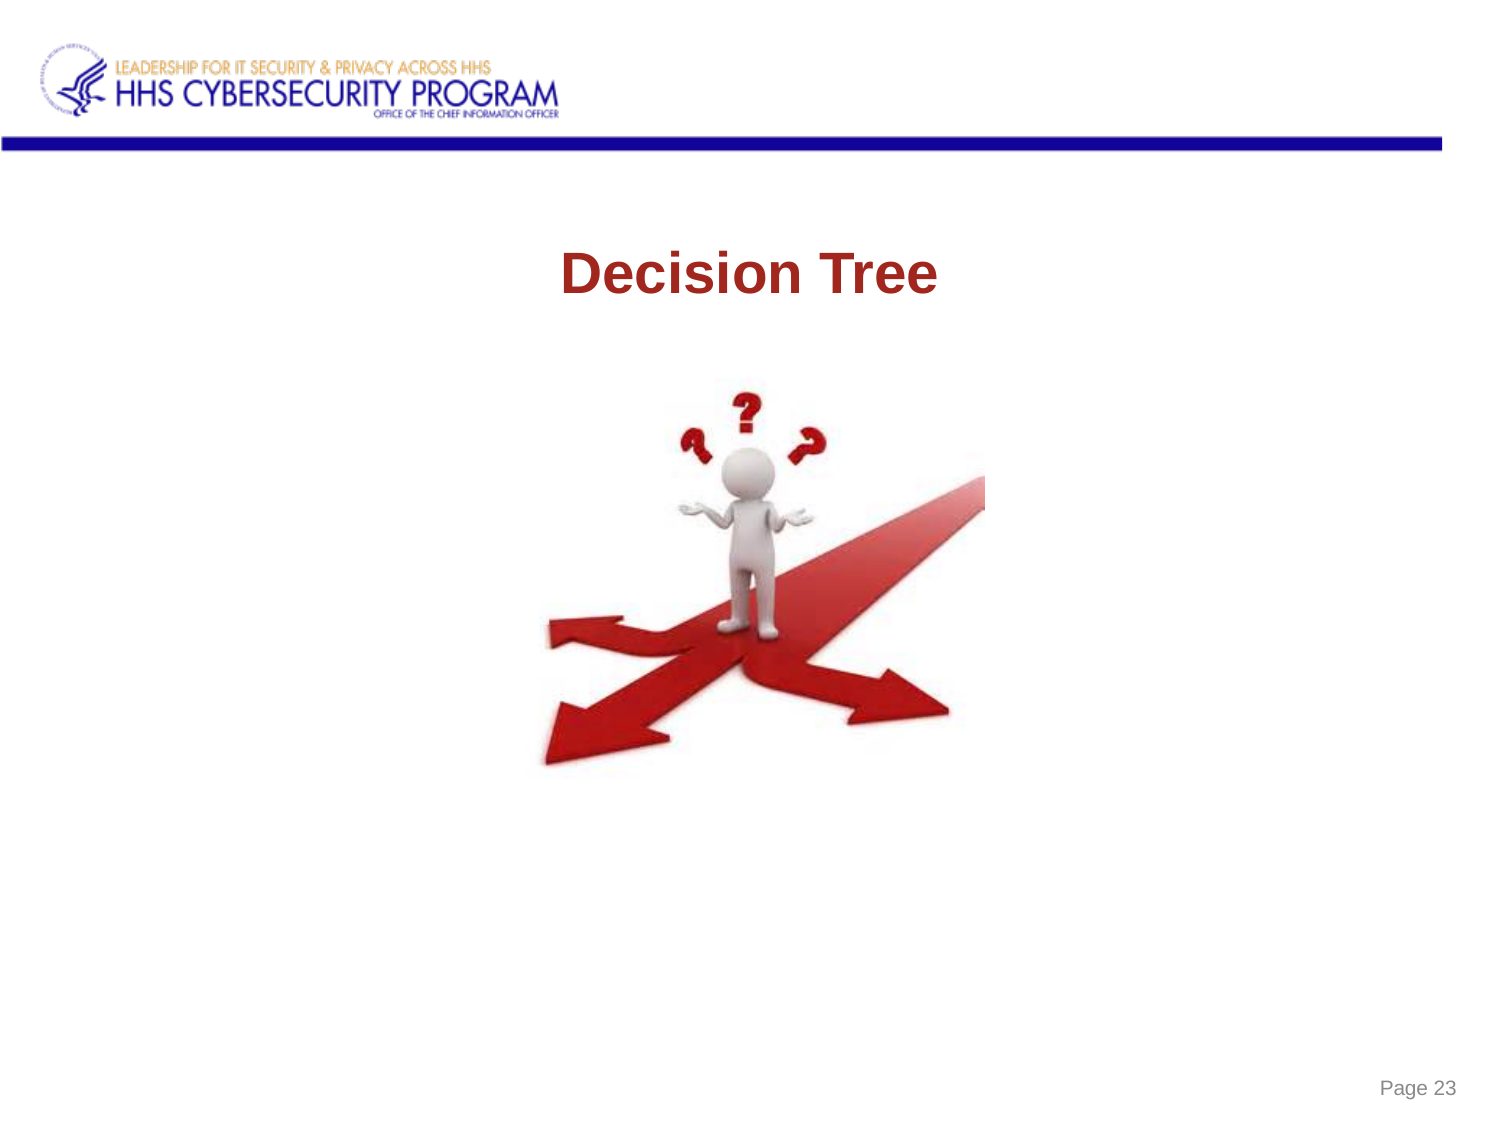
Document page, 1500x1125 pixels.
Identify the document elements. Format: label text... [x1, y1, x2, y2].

title Decision Tree [22, 174, 1478, 313]
picture [0, 0, 1443, 234]
picture [515, 327, 985, 798]
slide_number Page 23 [1121, 1065, 1472, 1110]
